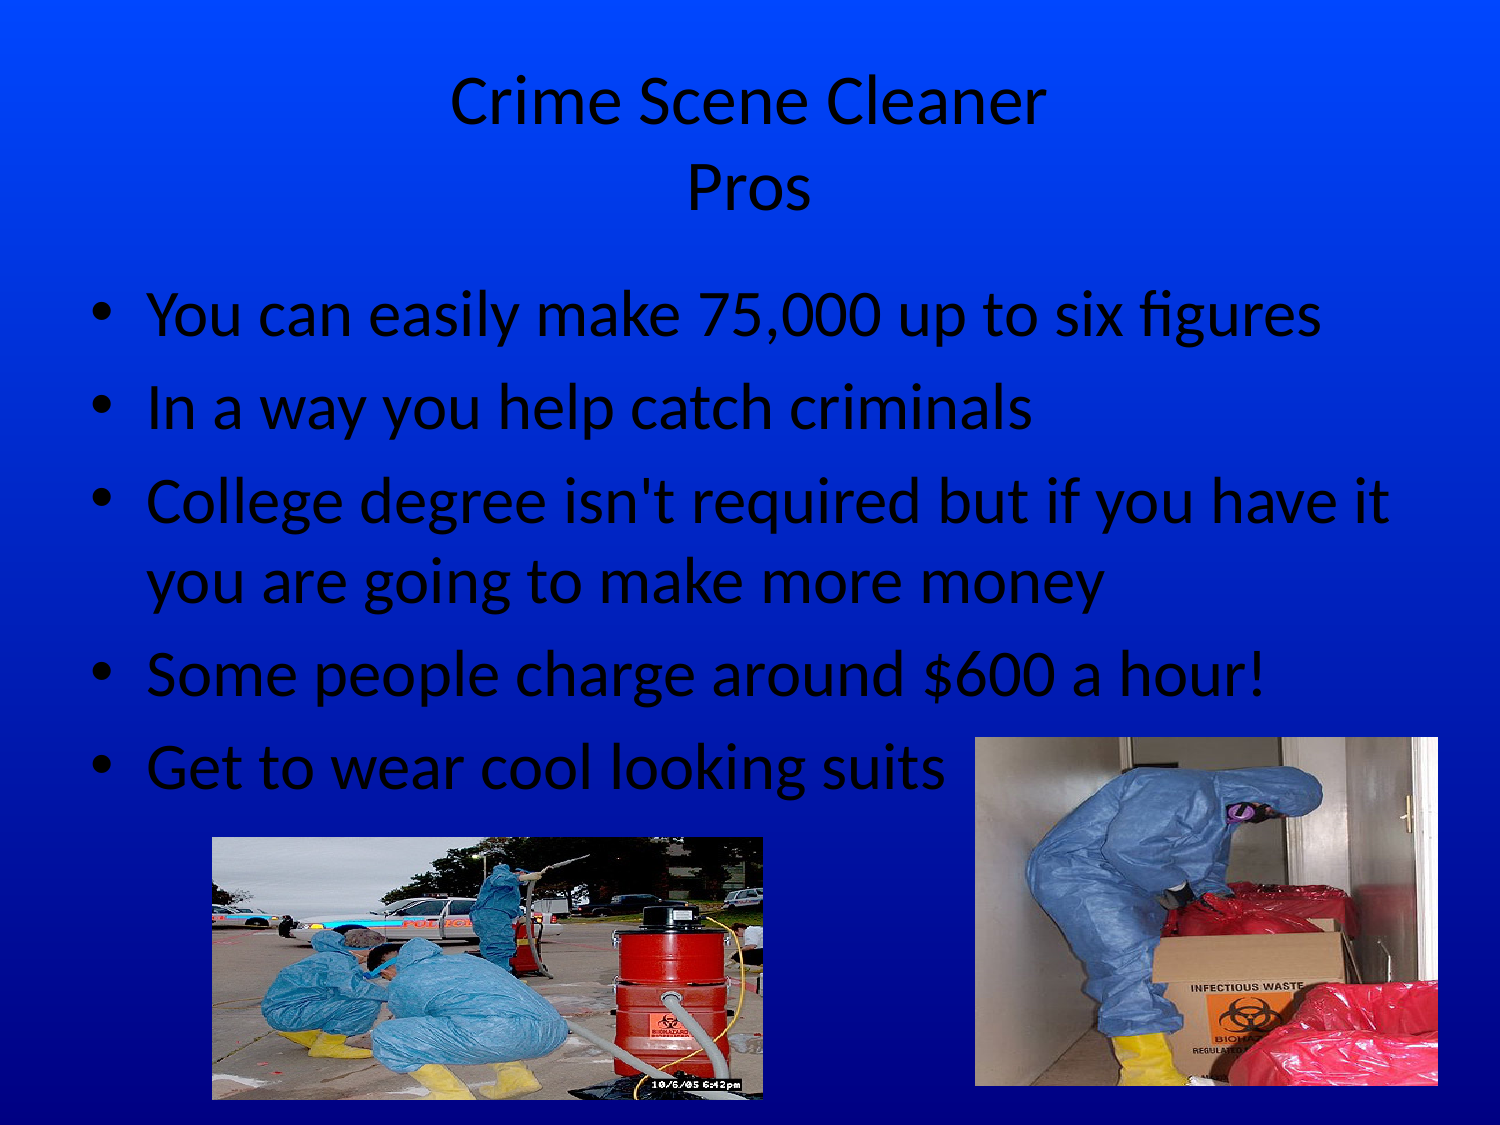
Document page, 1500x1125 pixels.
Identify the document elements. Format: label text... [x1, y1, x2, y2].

title Crime Scene Cleaner Pros [75, 45, 1425, 233]
picture [974, 737, 1438, 1087]
list You can easily make 75,000 up to six figures In a way you help catch criminals College degree isn't required but if you have it you are going to make more money Some people charge around $600 a hour! Get to wear cool looking suits [75, 262, 1425, 1005]
picture [212, 837, 763, 1101]
